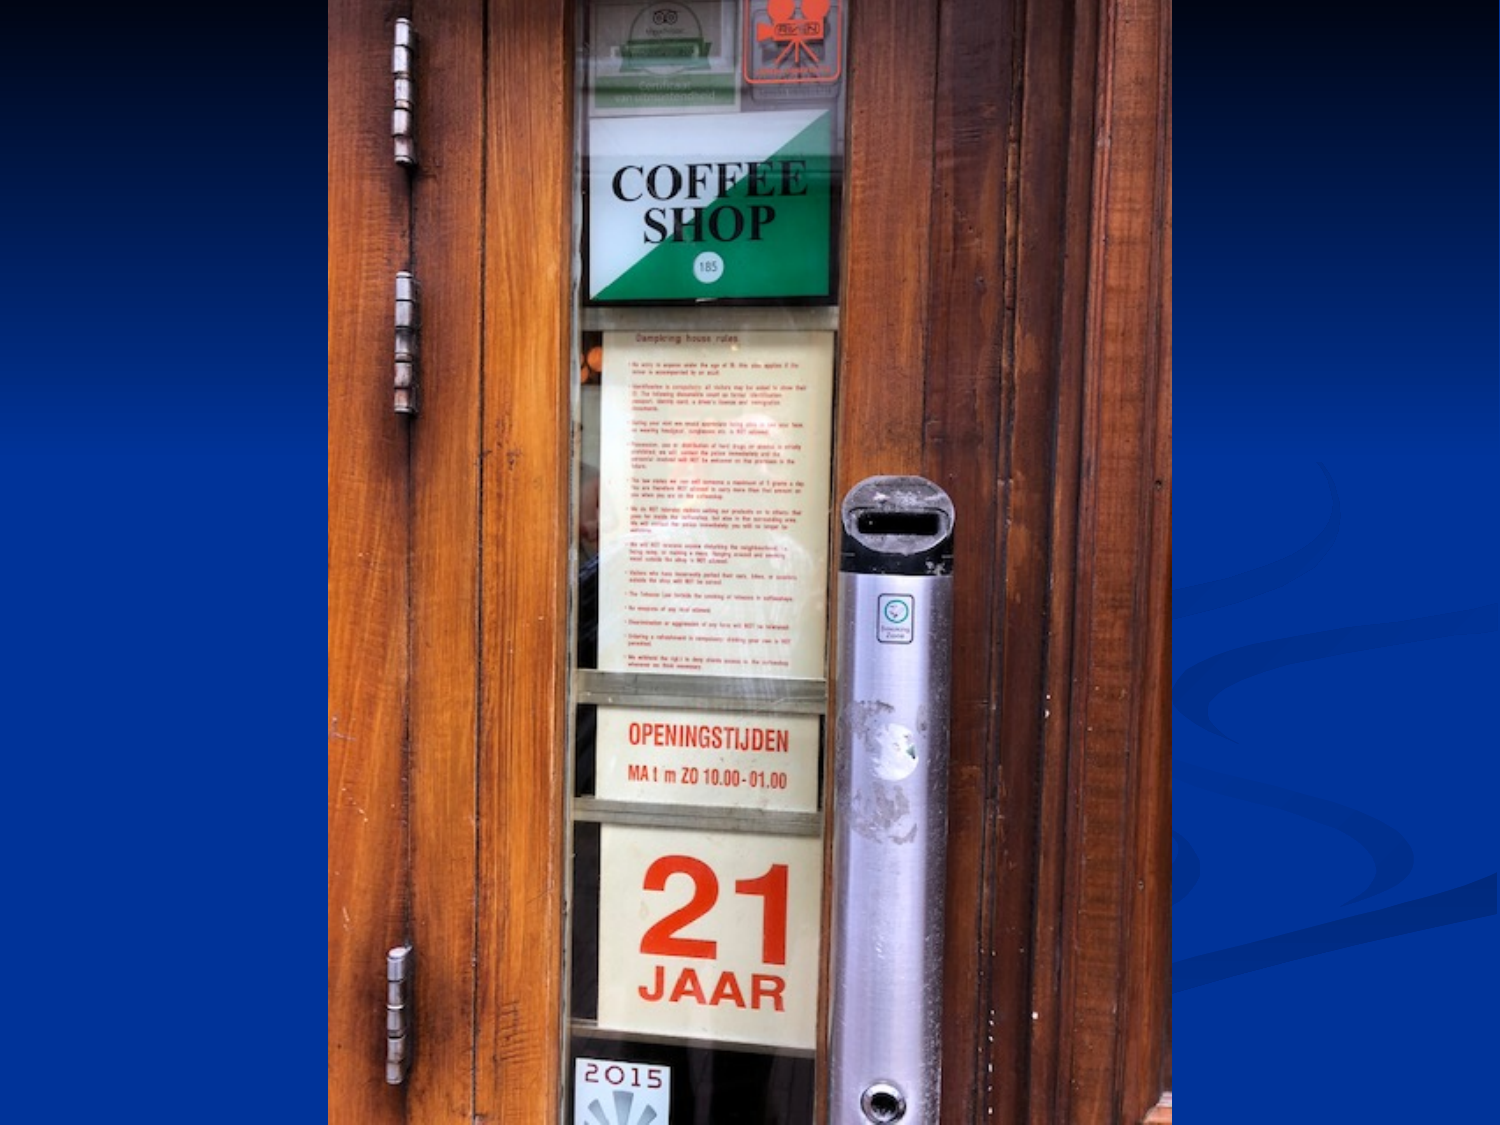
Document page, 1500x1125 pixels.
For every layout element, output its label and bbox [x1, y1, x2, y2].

picture [327, 0, 1173, 1125]
